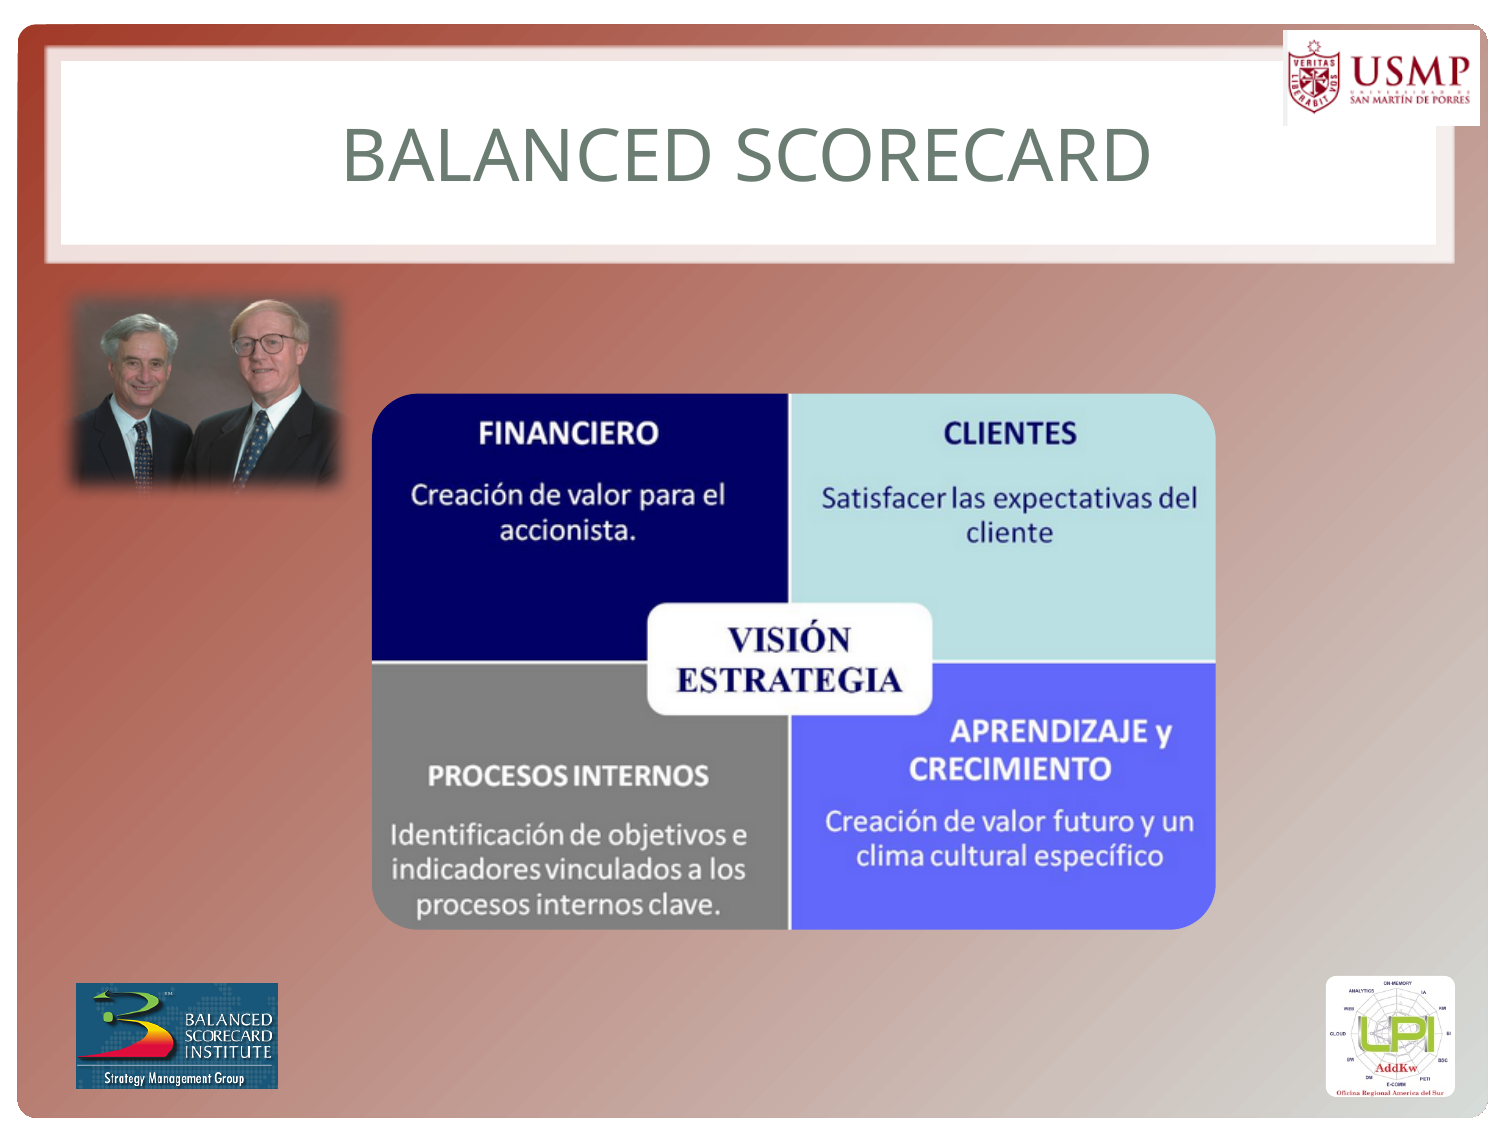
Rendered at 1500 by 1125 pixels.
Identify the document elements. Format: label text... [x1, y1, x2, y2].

picture [76, 983, 278, 1089]
picture [52, 278, 357, 504]
picture [371, 393, 1216, 930]
picture [1283, 30, 1480, 126]
title Balanced Scorecard [69, 66, 1425, 238]
picture [1325, 975, 1455, 1097]
